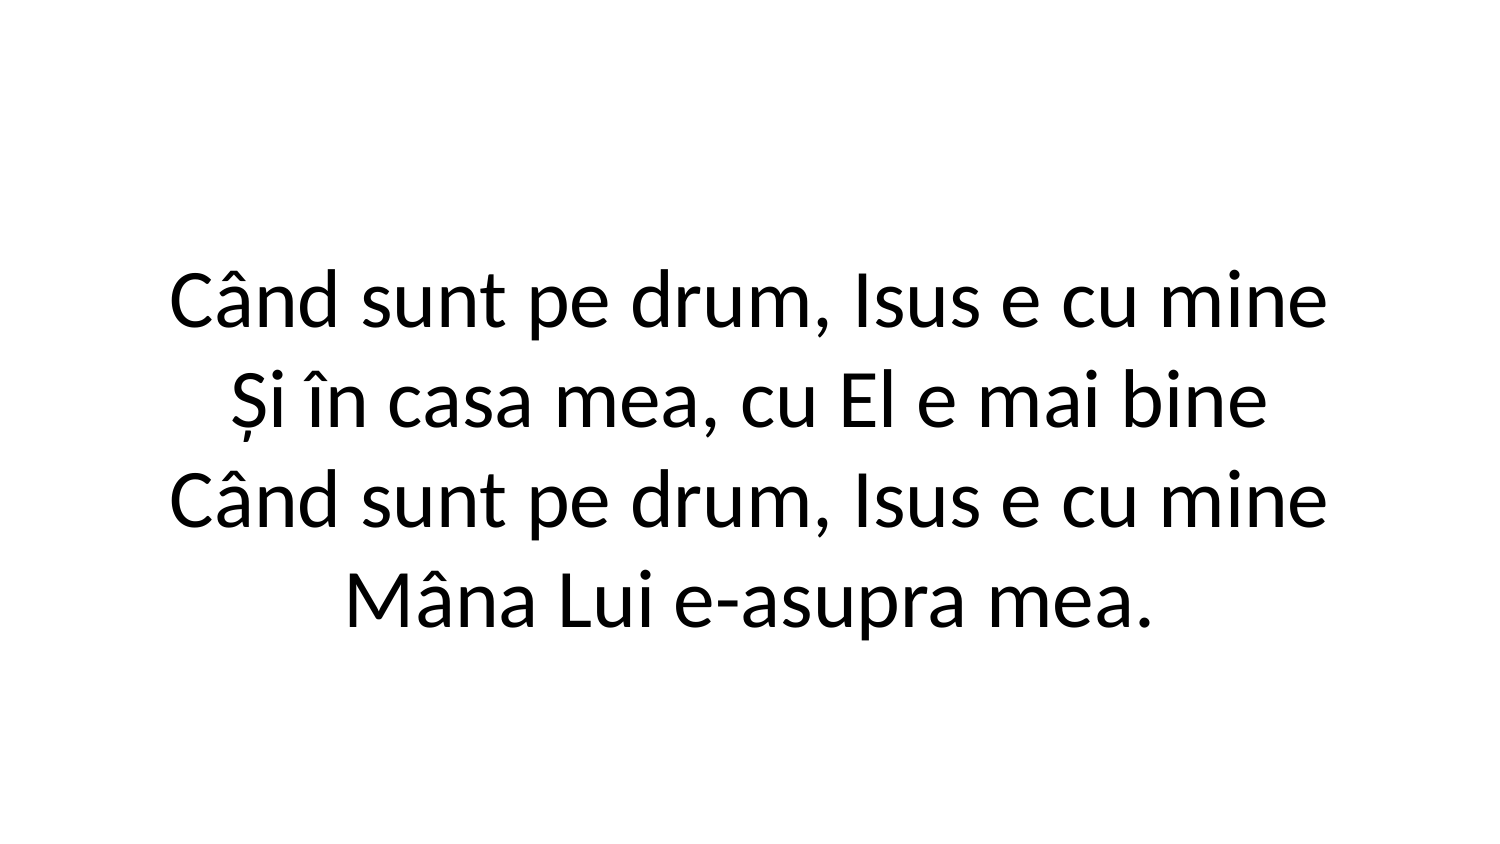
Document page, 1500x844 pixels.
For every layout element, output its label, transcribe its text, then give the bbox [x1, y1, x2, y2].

text_box Când sunt pe drum, Isus e cu mine Și în casa mea, cu El e mai bine Când sunt pe drum, Isus e cu mine Mâna Lui e-asupra mea. [154, 192, 1346, 652]
